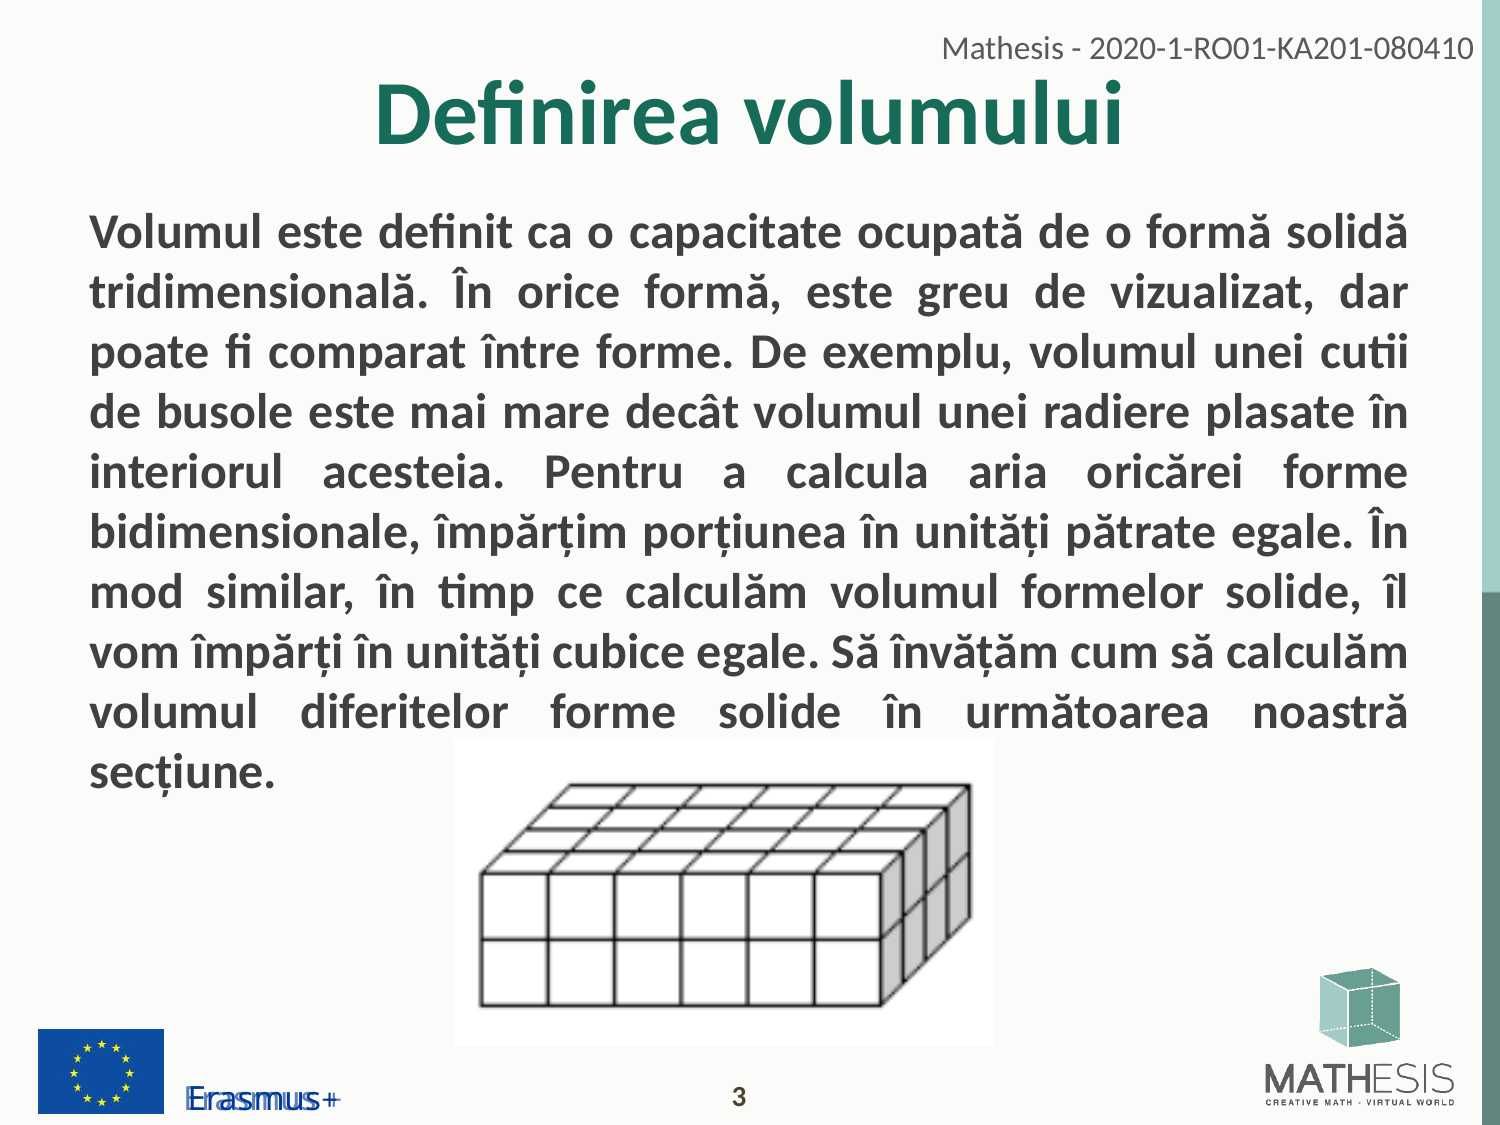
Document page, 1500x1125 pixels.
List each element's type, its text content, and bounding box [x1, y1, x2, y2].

picture [38, 1029, 164, 1114]
list Volumul este definit ca o capacitate ocupată de o formă solidă tridimensională. În orice formă, este greu de vizualizat, dar poate fi comparat între forme. De exemplu, volumul unei cutii de busole este mai mare decât volumul unei radiere plasate în interiorul acesteia. Pentru a calcula aria oricărei forme bidimensionale, împărțim porțiunea în unități pătrate egale. În mod similar, în timp ce calculăm volumul formelor solide, îl vom împărți în unități cubice egale. Să învățăm cum să calculăm volumul diferitelor forme solide în următoarea noastră secțiune. [75, 191, 1425, 934]
title Definirea volumului [75, 45, 1425, 191]
picture [454, 739, 994, 1047]
